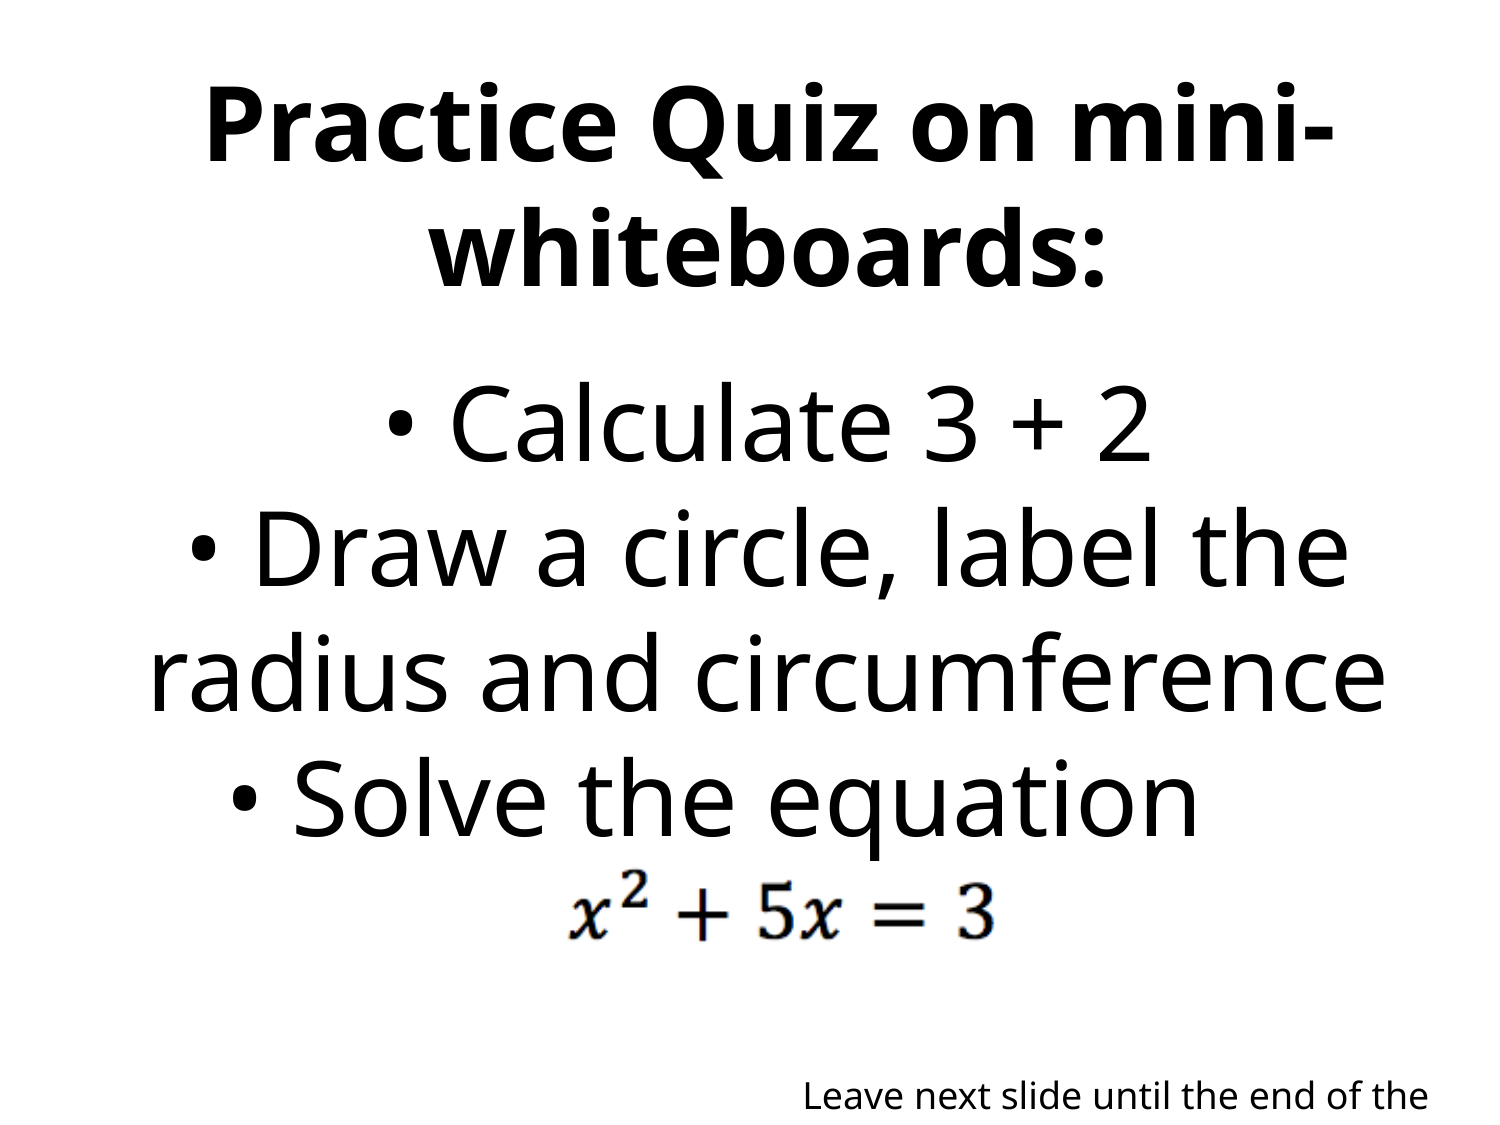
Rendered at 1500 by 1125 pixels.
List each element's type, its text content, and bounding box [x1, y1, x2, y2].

text_box Practice Quiz on mini-whiteboards: • Calculate 3 + 2 • Draw a circle, label the radius and circumference • Solve the equation [99, 49, 1438, 865]
text_box Leave next slide until the end of the lesson. [787, 1064, 1500, 1125]
picture [526, 841, 1038, 976]
